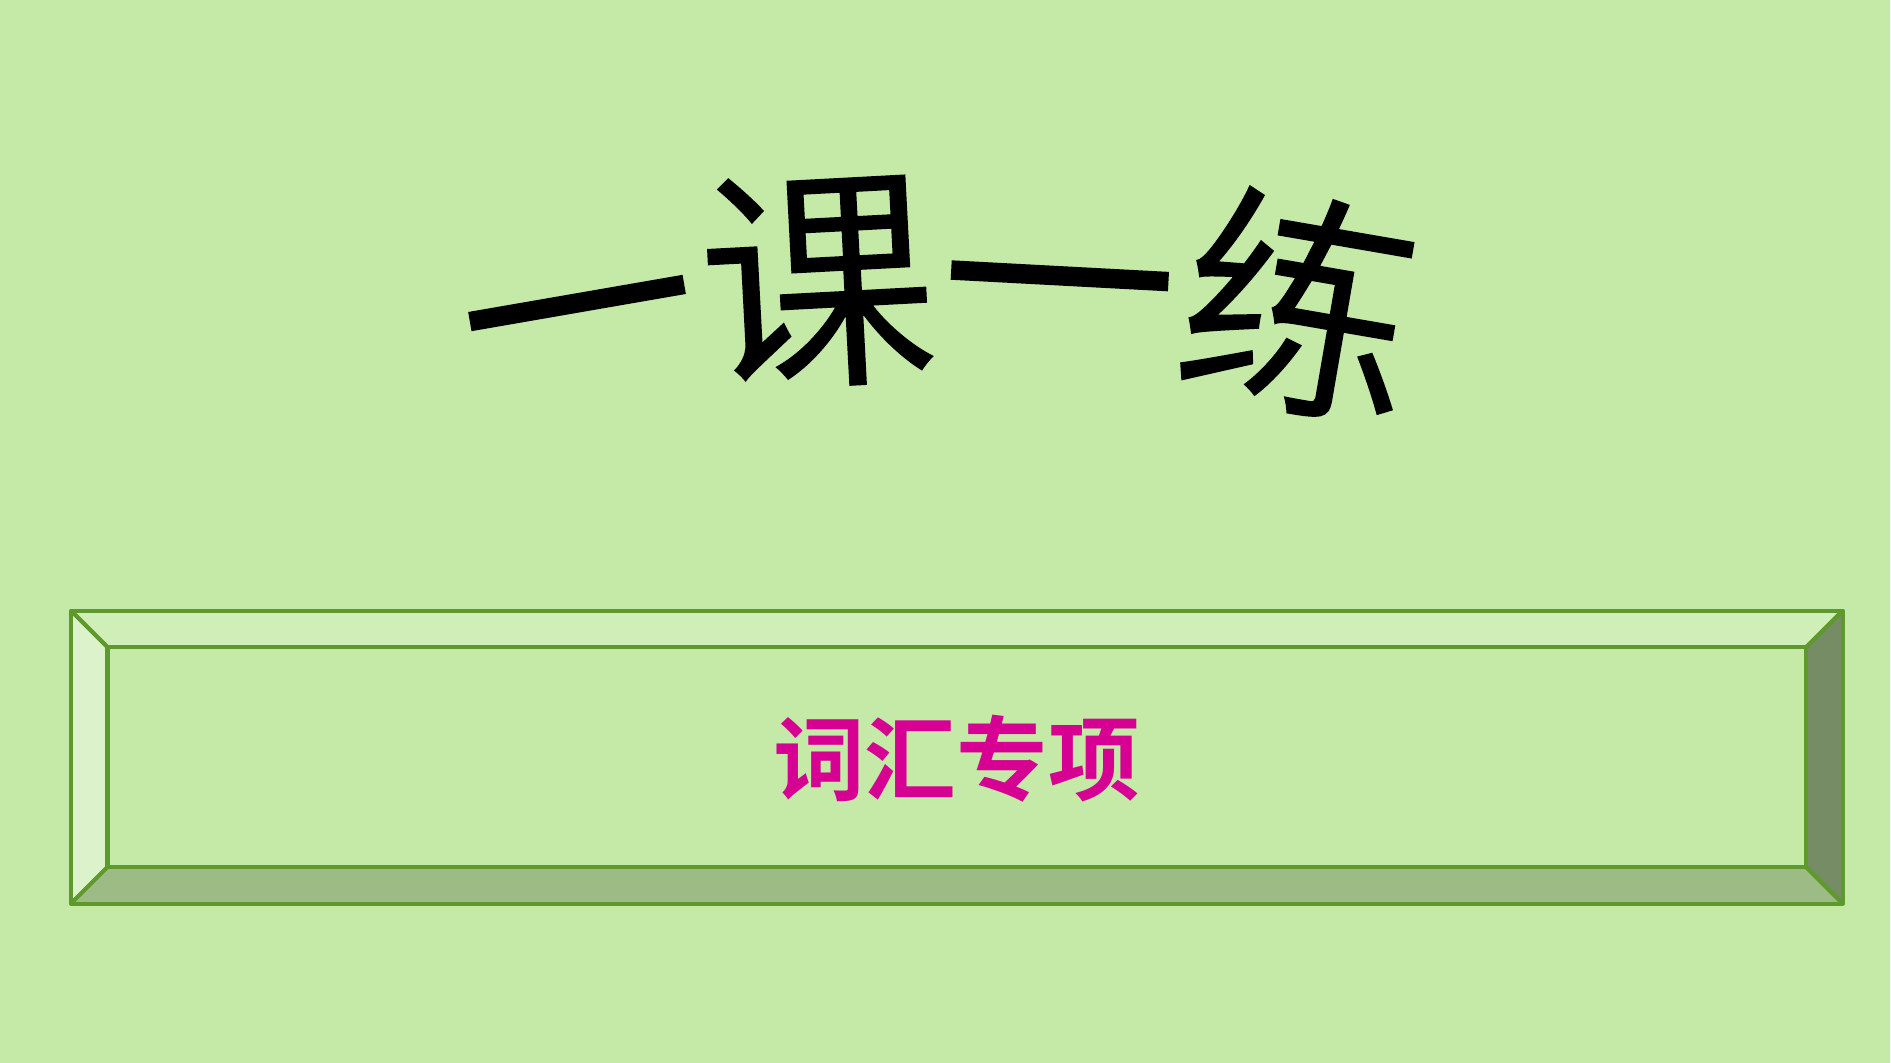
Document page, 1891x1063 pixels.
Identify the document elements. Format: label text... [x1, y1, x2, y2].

text_box 词汇专项 [69, 609, 1845, 906]
